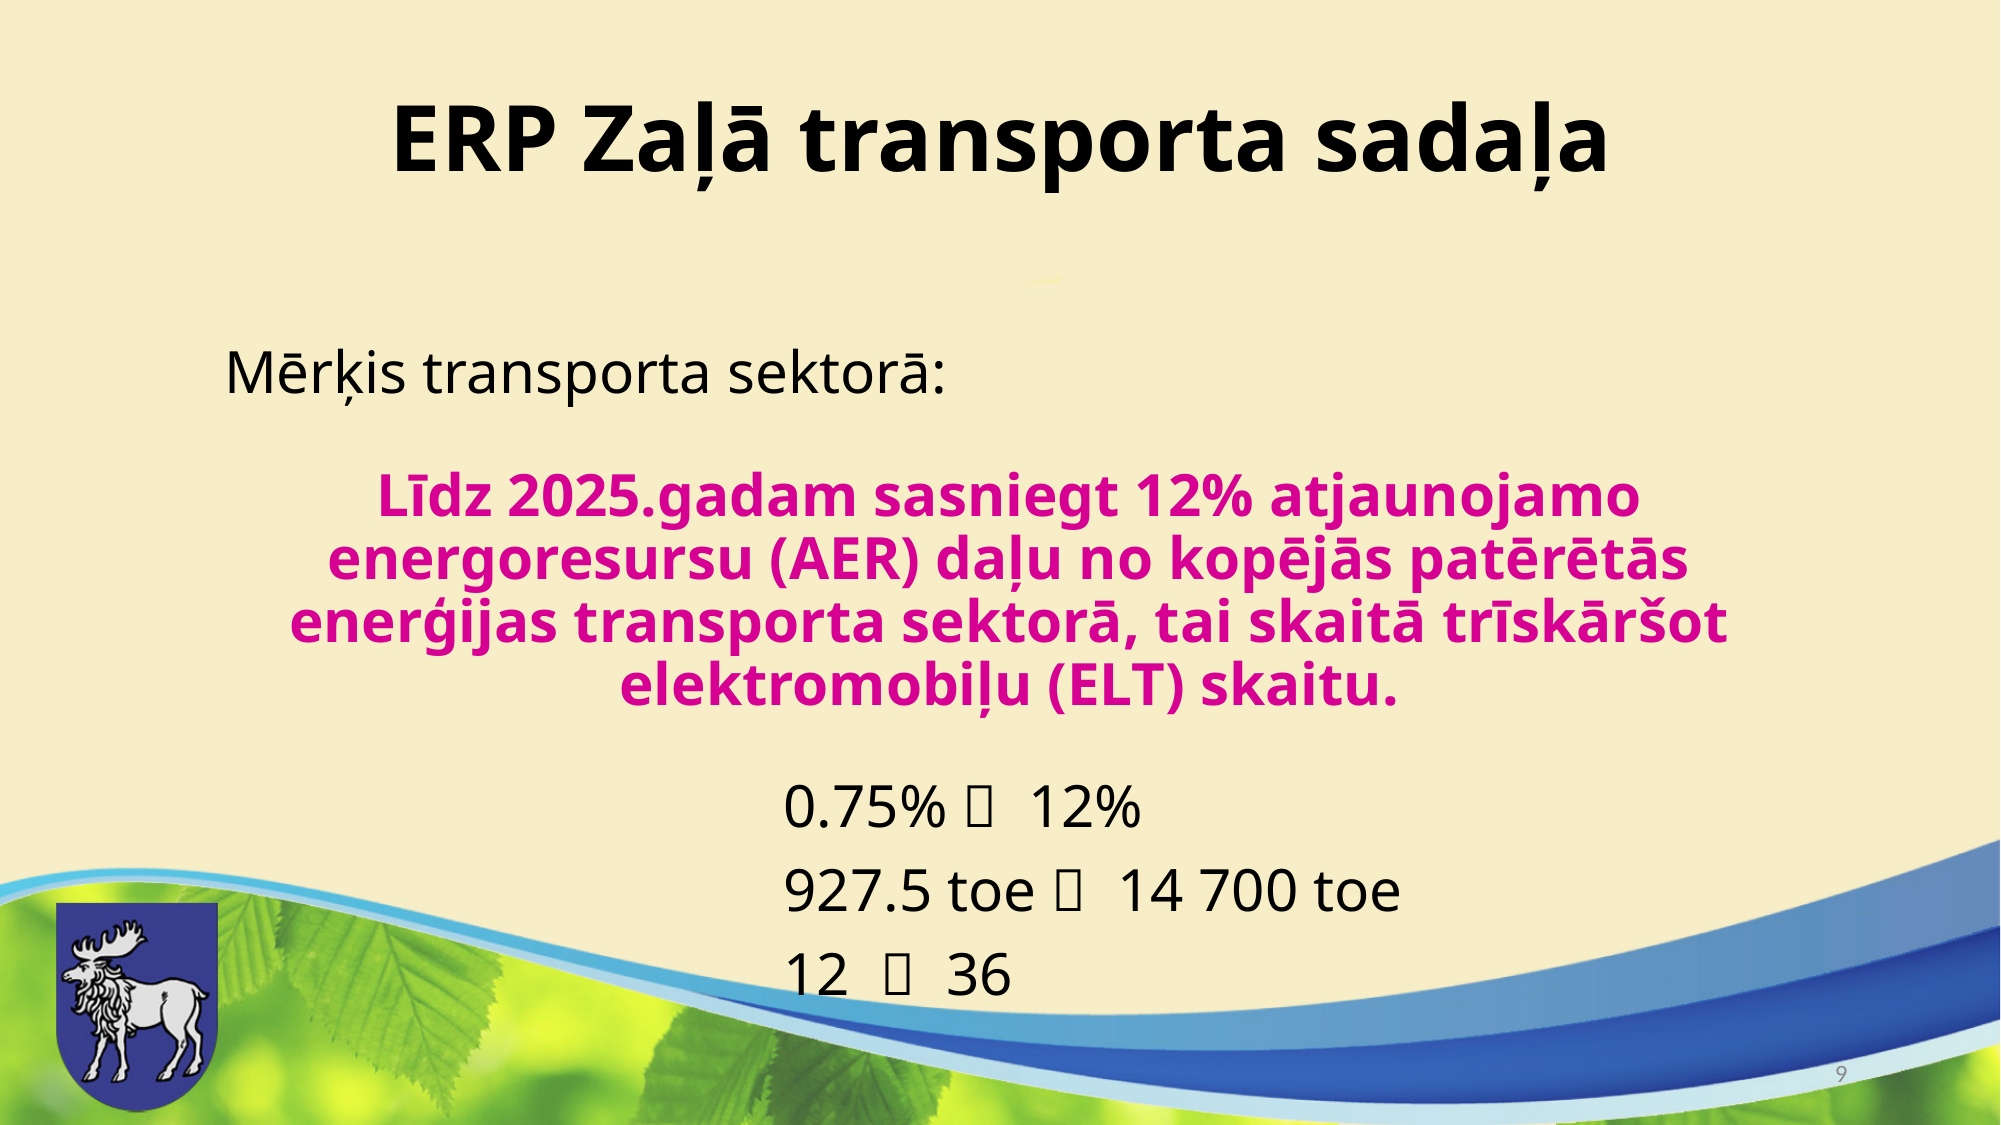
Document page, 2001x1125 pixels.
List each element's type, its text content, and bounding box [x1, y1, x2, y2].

picture [0, 0, 2001, 1125]
slide_number 9 [1412, 1042, 1863, 1103]
list Mērķis transporta sektorā: Līdz 2025.gadam sasniegt 12% atjaunojamo energoresursu (AER) daļu no kopējās patērētās enerģijas transporta sektorā, tai skaitā trīskāršot elektromobiļu (ELT) skaitu. 0.75%  12% 927.5 toe  14 700 toe 12  36 [209, 335, 1809, 1025]
title ERP Zaļā transporta sadaļa [139, 66, 1864, 217]
